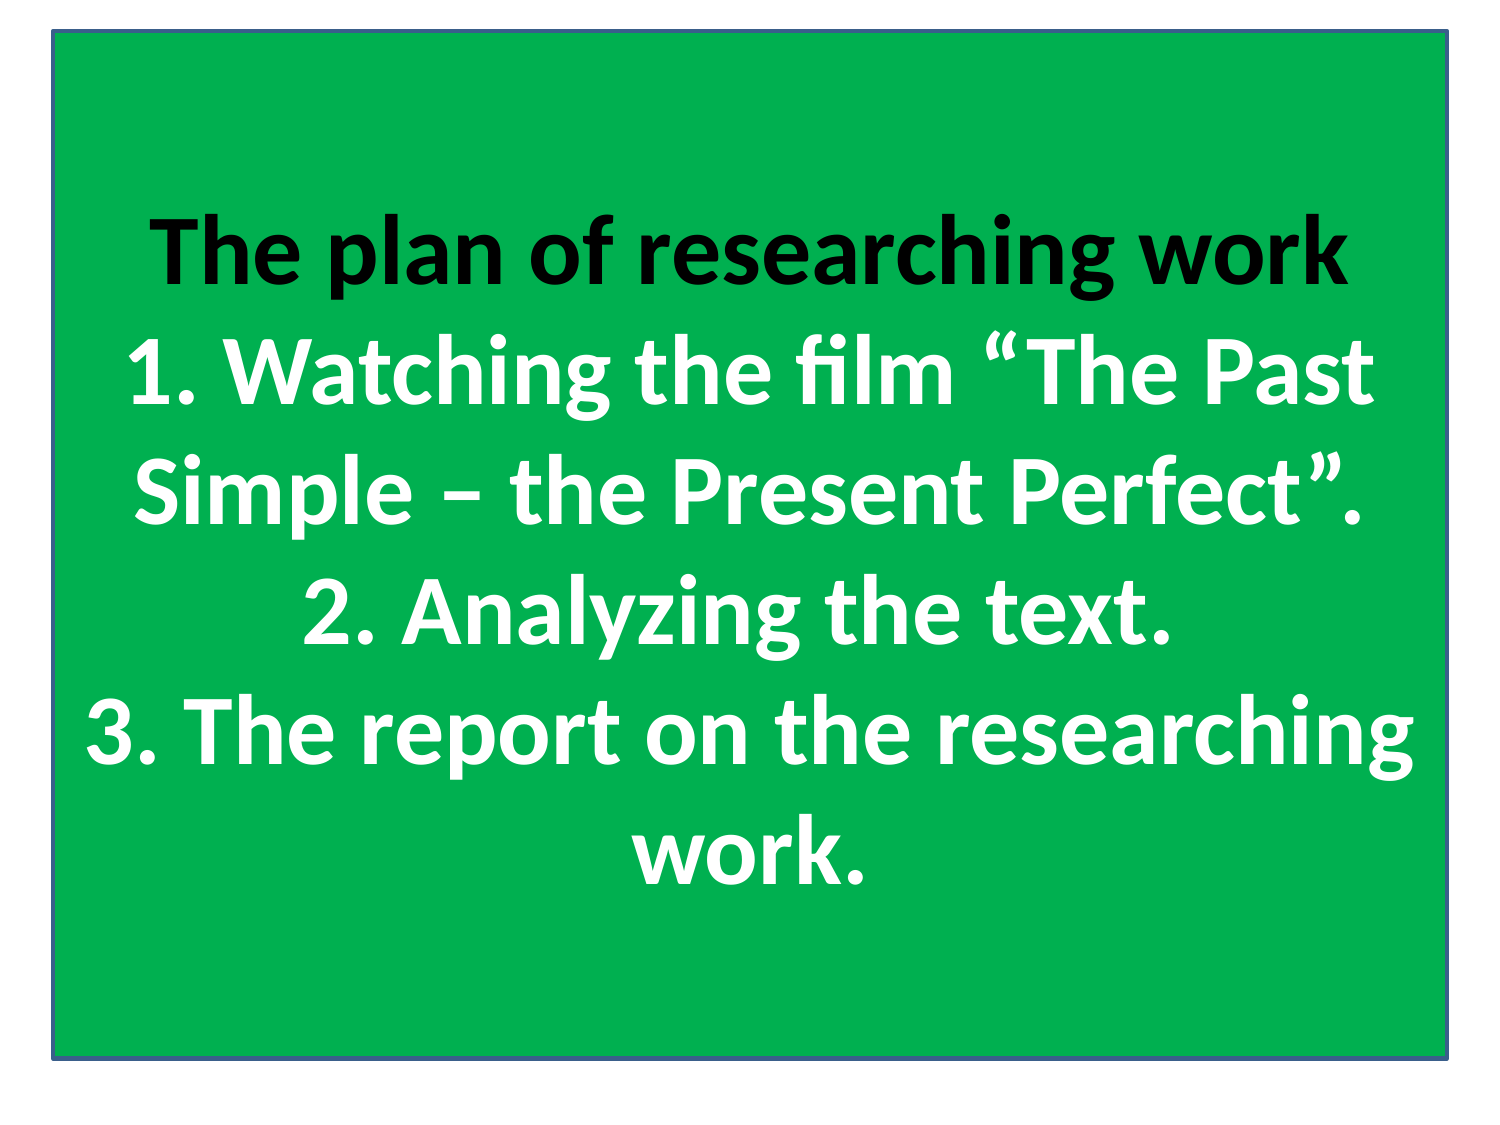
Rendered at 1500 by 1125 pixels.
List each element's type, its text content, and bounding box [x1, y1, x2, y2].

text_box The plan of researching work 1. Watching the film “The Past Simple – the Present Perfect”. 2. Analyzing the text. 3. The report on the researching work. [51, 29, 1449, 1061]
